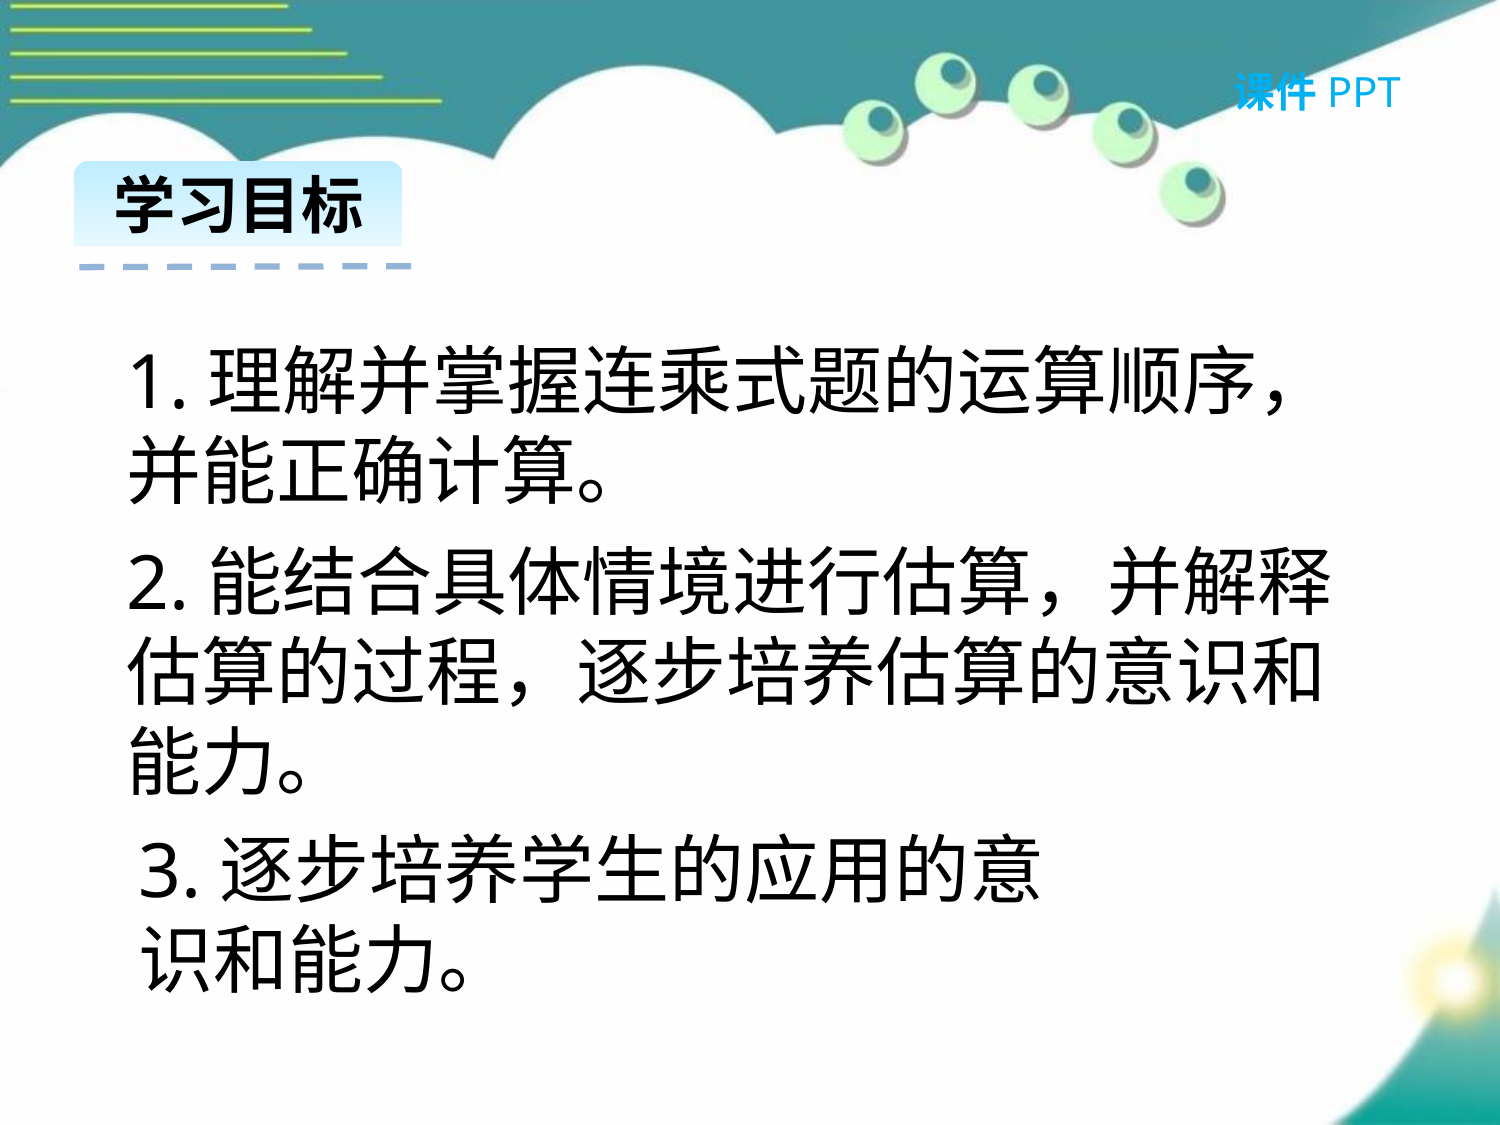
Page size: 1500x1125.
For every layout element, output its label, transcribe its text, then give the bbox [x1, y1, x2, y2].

text_box 2.能结合具体情境进行估算，并解释估算的过程，逐步培养估算的意识和能力。 [111, 527, 1353, 813]
text_box 学习目标 [74, 160, 403, 246]
text_box 3.逐步培养学生的应用的意 识和能力。 [123, 814, 1459, 1010]
picture [0, 0, 1500, 1125]
text_box 1.理解并掌握连乘式题的运算顺序，并能正确计算。 [111, 326, 1364, 521]
text_box 课件PPT [1218, 58, 1418, 124]
